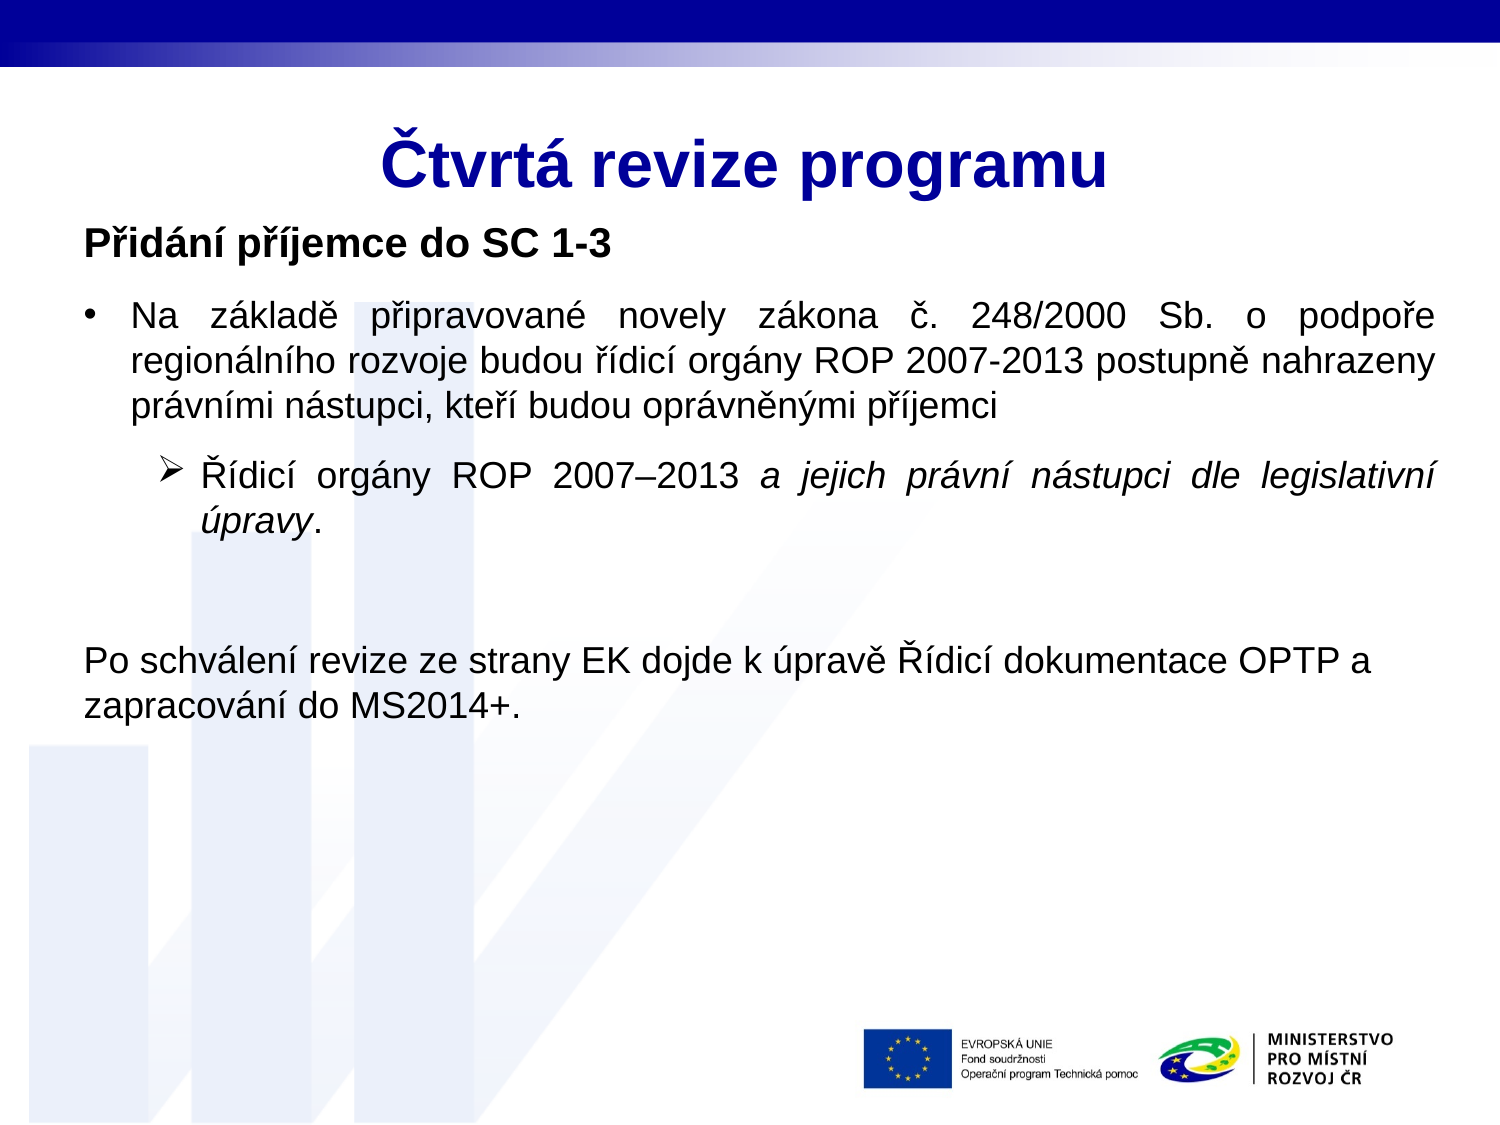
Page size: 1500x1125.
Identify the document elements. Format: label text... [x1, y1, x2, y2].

title Čtvrtá revize programu [64, 113, 1425, 197]
list Přidání příjemce do SC 1-3 Na základě připravované novely zákona č. 248/2000 Sb. o podpoře regionálního rozvoje budou řídicí orgány ROP 2007-2013 postupně nahrazeny právními nástupci, kteří budou oprávněnými příjemci Řídicí orgány ROP 2007–2013 a jejich právní nástupci dle legislativní úpravy. Po schválení revize ze strany EK dojde k úpravě Řídicí dokumentace OPTP a zapracování do MS2014+. [68, 208, 1451, 1012]
picture [29, 302, 1412, 1125]
